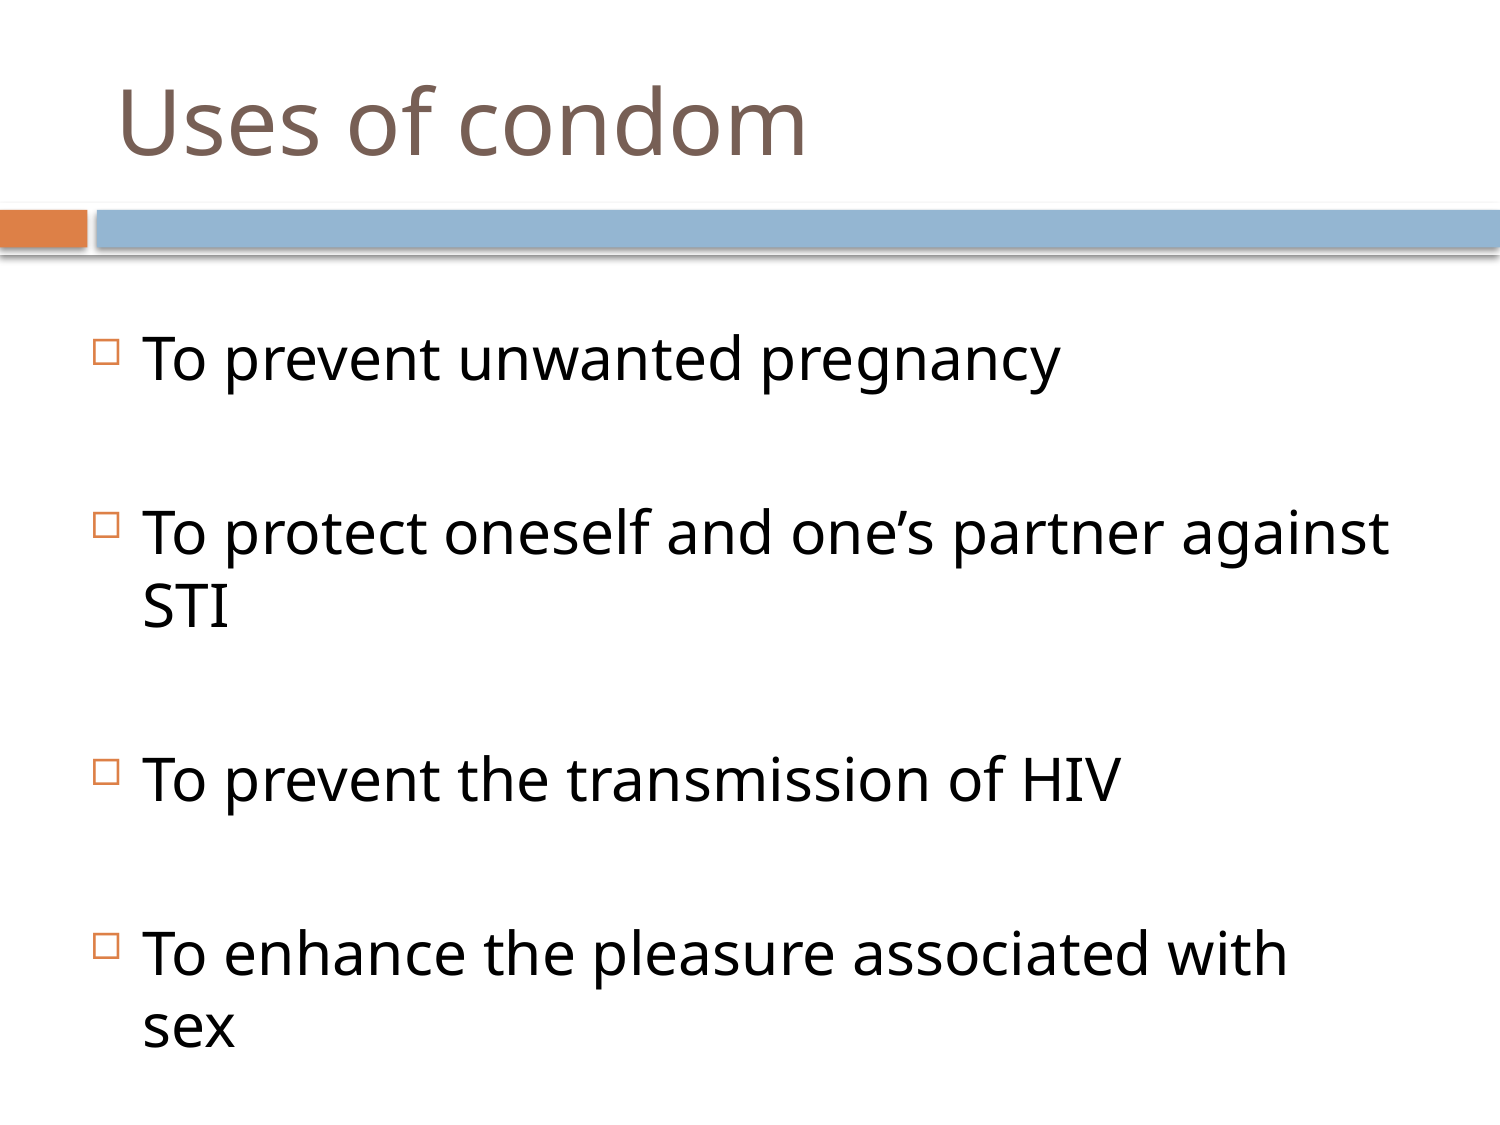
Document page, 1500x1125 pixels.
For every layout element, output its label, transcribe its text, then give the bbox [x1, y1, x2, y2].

list To prevent unwanted pregnancy To protect oneself and one’s partner against STI To prevent the transmission of HIV To enhance the pleasure associated with sex [74, 312, 1413, 776]
title Uses of condom [100, 37, 1439, 201]
